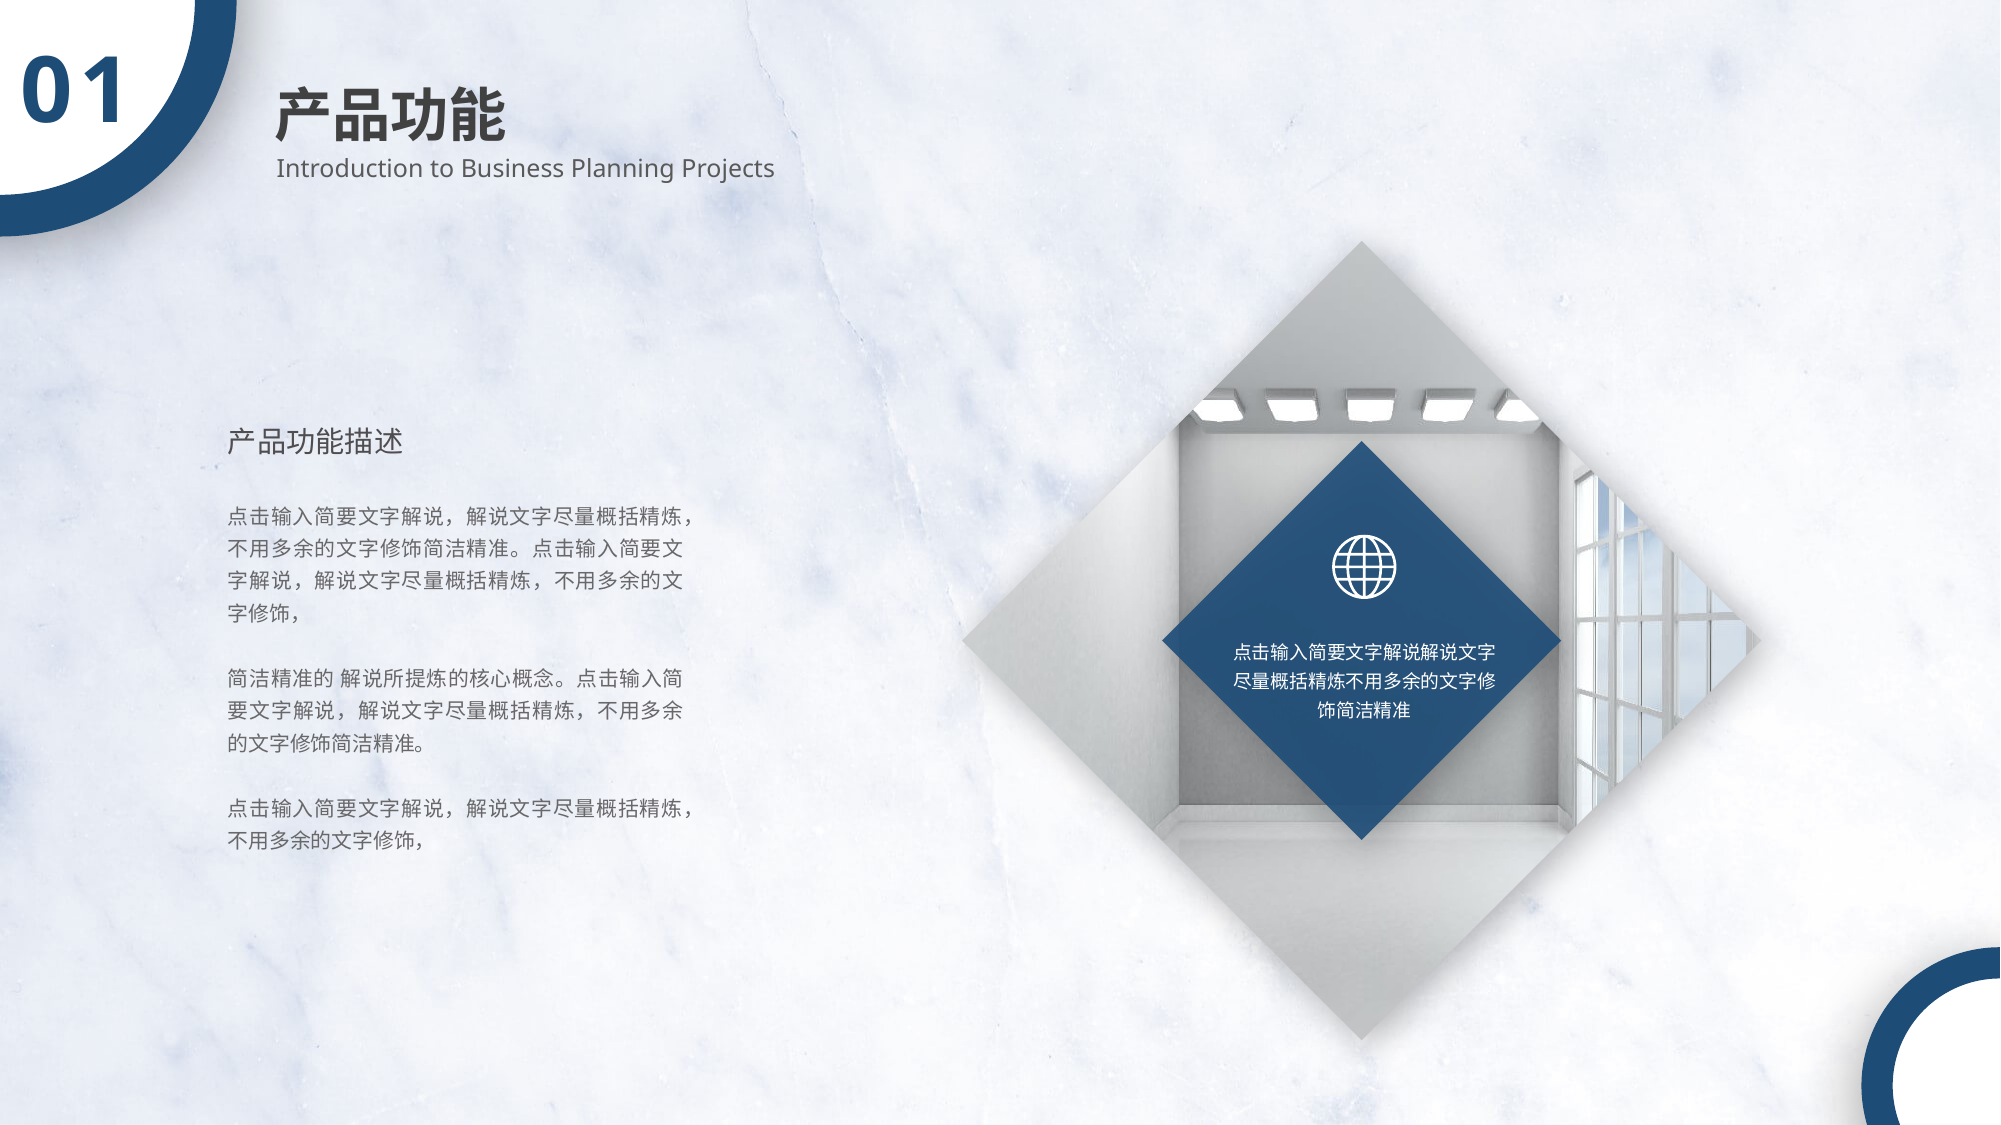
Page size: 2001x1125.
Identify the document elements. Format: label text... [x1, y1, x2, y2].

text_box [1876, 961, 2000, 1125]
text_box 产品功能 [259, 71, 523, 156]
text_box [1078, 357, 1645, 924]
text_box 产品功能描述 [213, 405, 431, 466]
text_box 点击输入简要文字解说，解说文字尽量概括精炼，不用多余的文字修饰简洁精准。点击输入简要文字解说，解说文字尽量概括精炼，不用多余的文字修饰， 简洁精准的 解说所提炼的核心概念。点击输入简要文字解说，解说文字尽量概括精炼，不用多余的文字修饰简洁精准。 点击输入简要文字解说，解说文字尽量概括精炼，不用多余的文字修饰， [213, 488, 698, 893]
picture [0, 0, 2000, 1125]
text_box [0, 0, 217, 217]
text_box Introduction to Business Planning Projects [261, 144, 1243, 190]
text_box 01 [0, 22, 153, 148]
